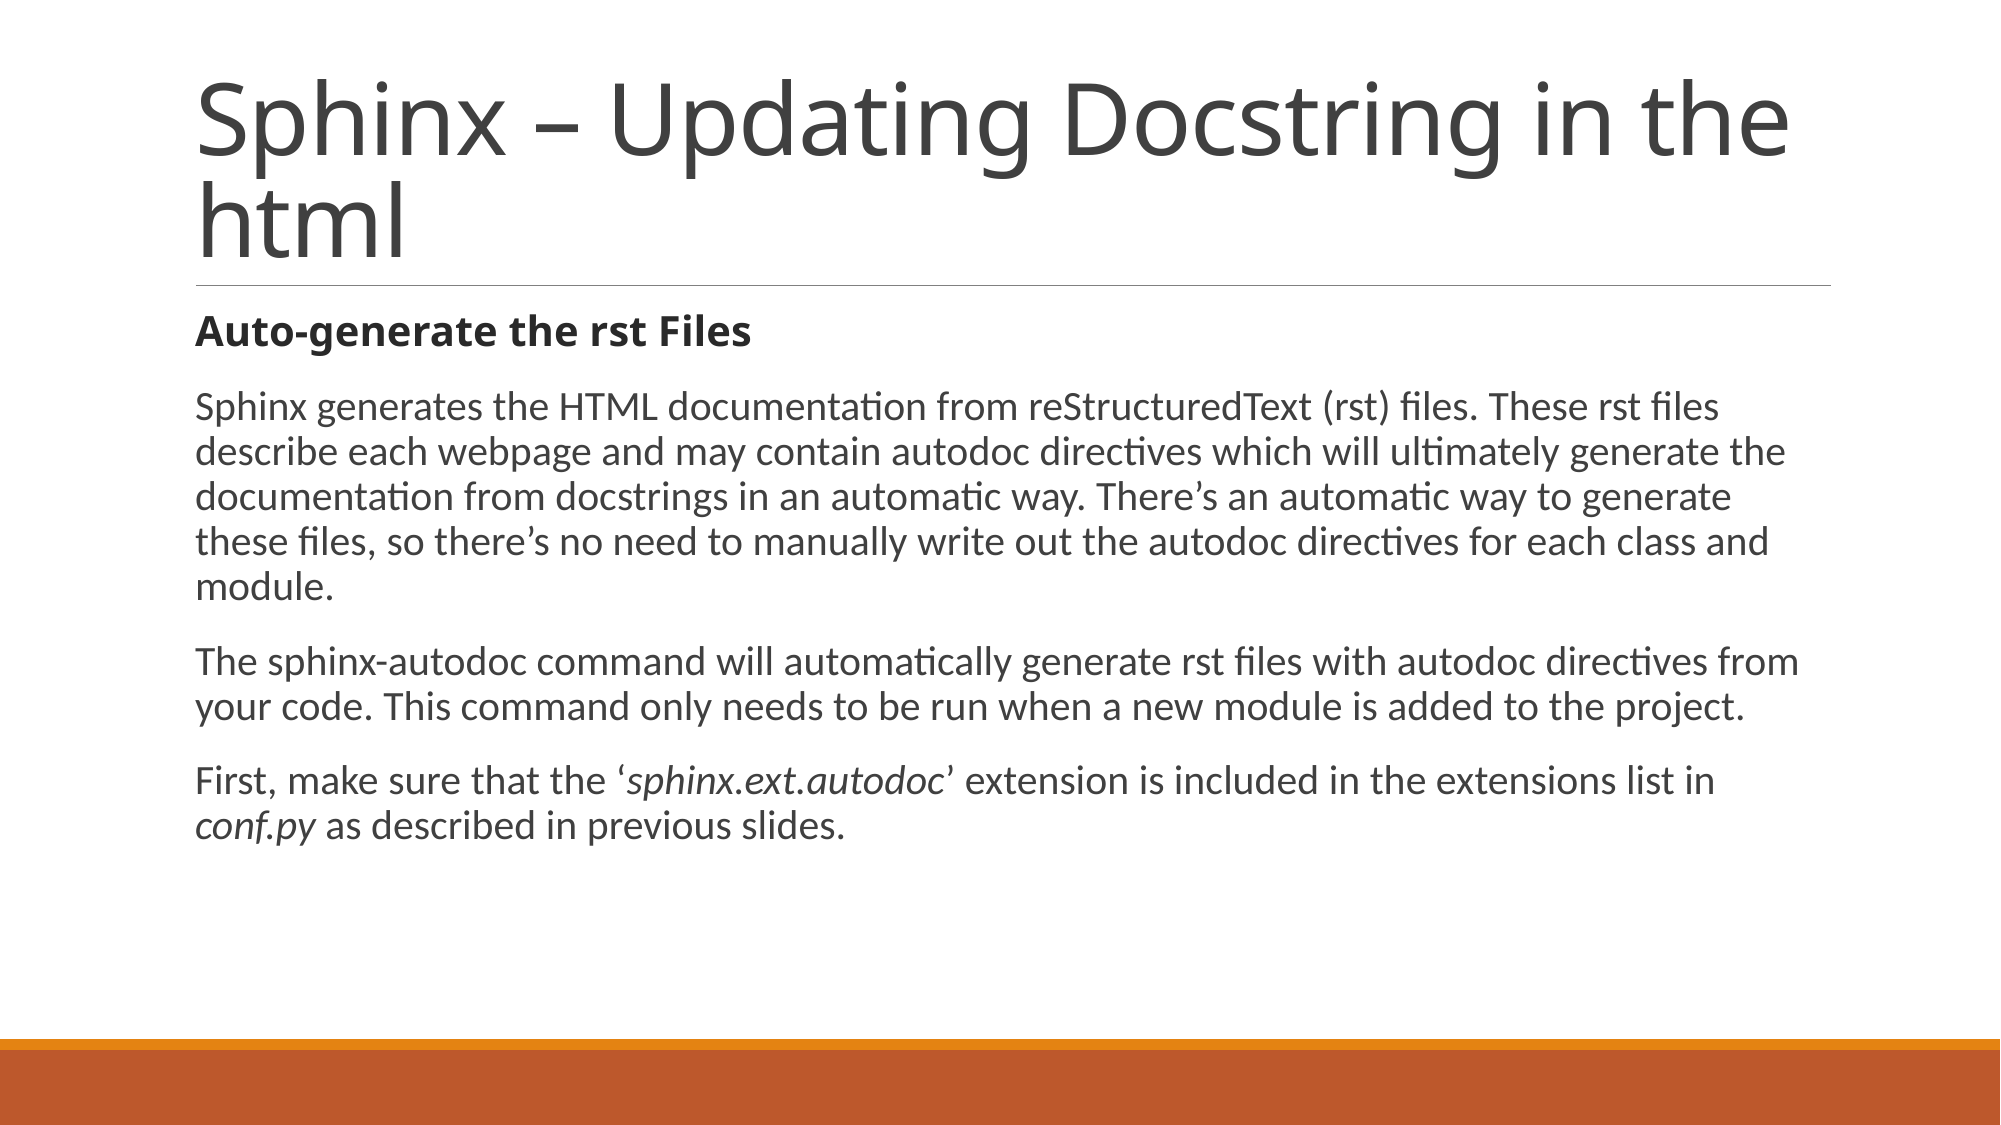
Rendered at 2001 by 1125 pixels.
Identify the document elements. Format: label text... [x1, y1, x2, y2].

list Auto-generate the rst Files Sphinx generates the HTML documentation from reStructuredText (rst) files. These rst files describe each webpage and may contain autodoc directives which will ultimately generate the documentation from docstrings in an automatic way. There’s an automatic way to generate these files, so there’s no need to manually write out the autodoc directives for each class and module. The sphinx-autodoc command will automatically generate rst files with autodoc directives from your code. This command only needs to be run when a new module is added to the project. First, make sure that the ‘sphinx.ext.autodoc’ extension is included in the extensions list in conf.py as described in previous slides. [180, 302, 1830, 963]
title Sphinx – Updating Docstring in the html [180, 47, 1830, 285]
